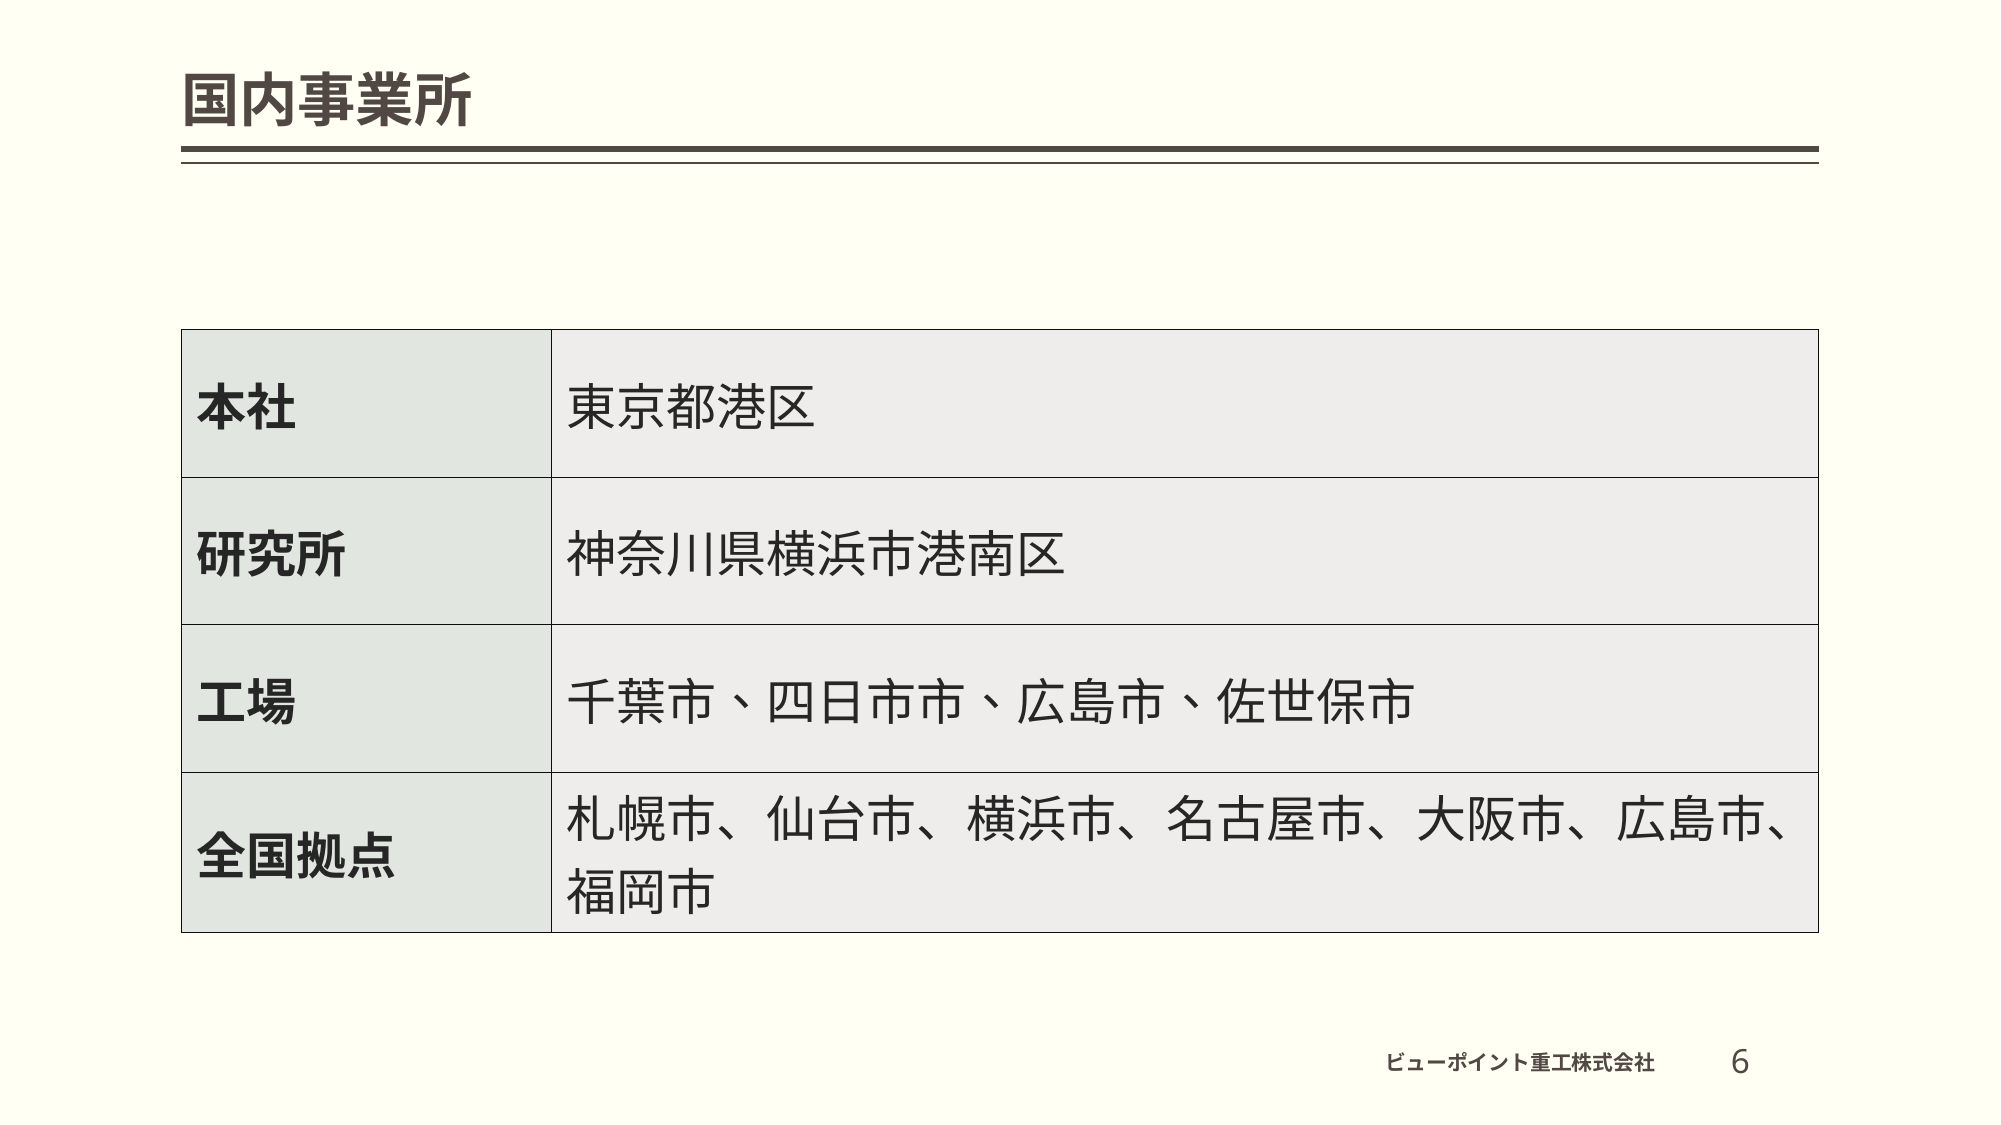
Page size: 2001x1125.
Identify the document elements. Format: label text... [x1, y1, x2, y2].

table_header 本社 [182, 330, 551, 477]
table_cell 研究所 [182, 478, 551, 624]
table_header 東京都港区 [552, 330, 1818, 477]
table_cell 千葉市、四日市市、広島市、佐世保市 [552, 625, 1818, 772]
table_cell 札幌市、仙台市、横浜市、名古屋市、大阪市、広島市、福岡市 [552, 773, 1818, 932]
table_cell 神奈川県横浜市港南区 [552, 478, 1818, 624]
table_cell 全国拠点 [182, 773, 551, 932]
title 国内事業所 [181, 48, 1819, 143]
table_cell 工場 [182, 625, 551, 772]
